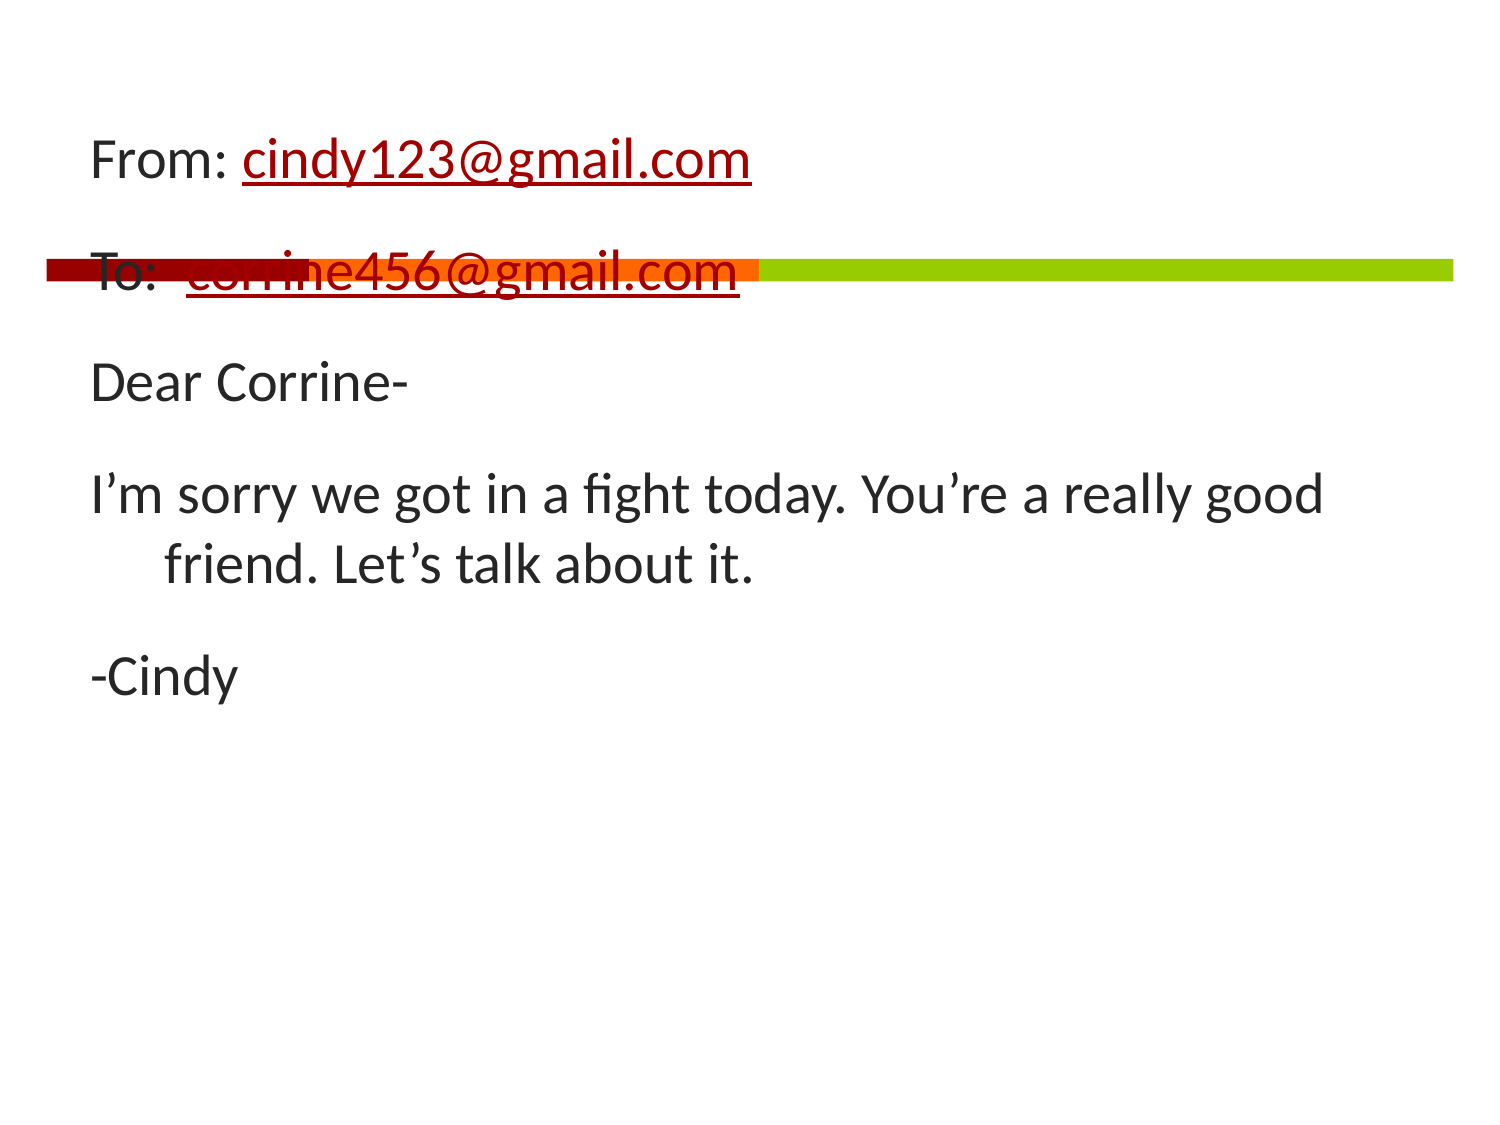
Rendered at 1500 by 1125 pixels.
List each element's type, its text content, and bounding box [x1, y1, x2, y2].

list From: cindy123@gmail.com To: corrine456@gmail.com Dear Corrine- I’m sorry we got in a fight today. You’re a really good friend. Let’s talk about it. -Cindy [75, 112, 1425, 1005]
